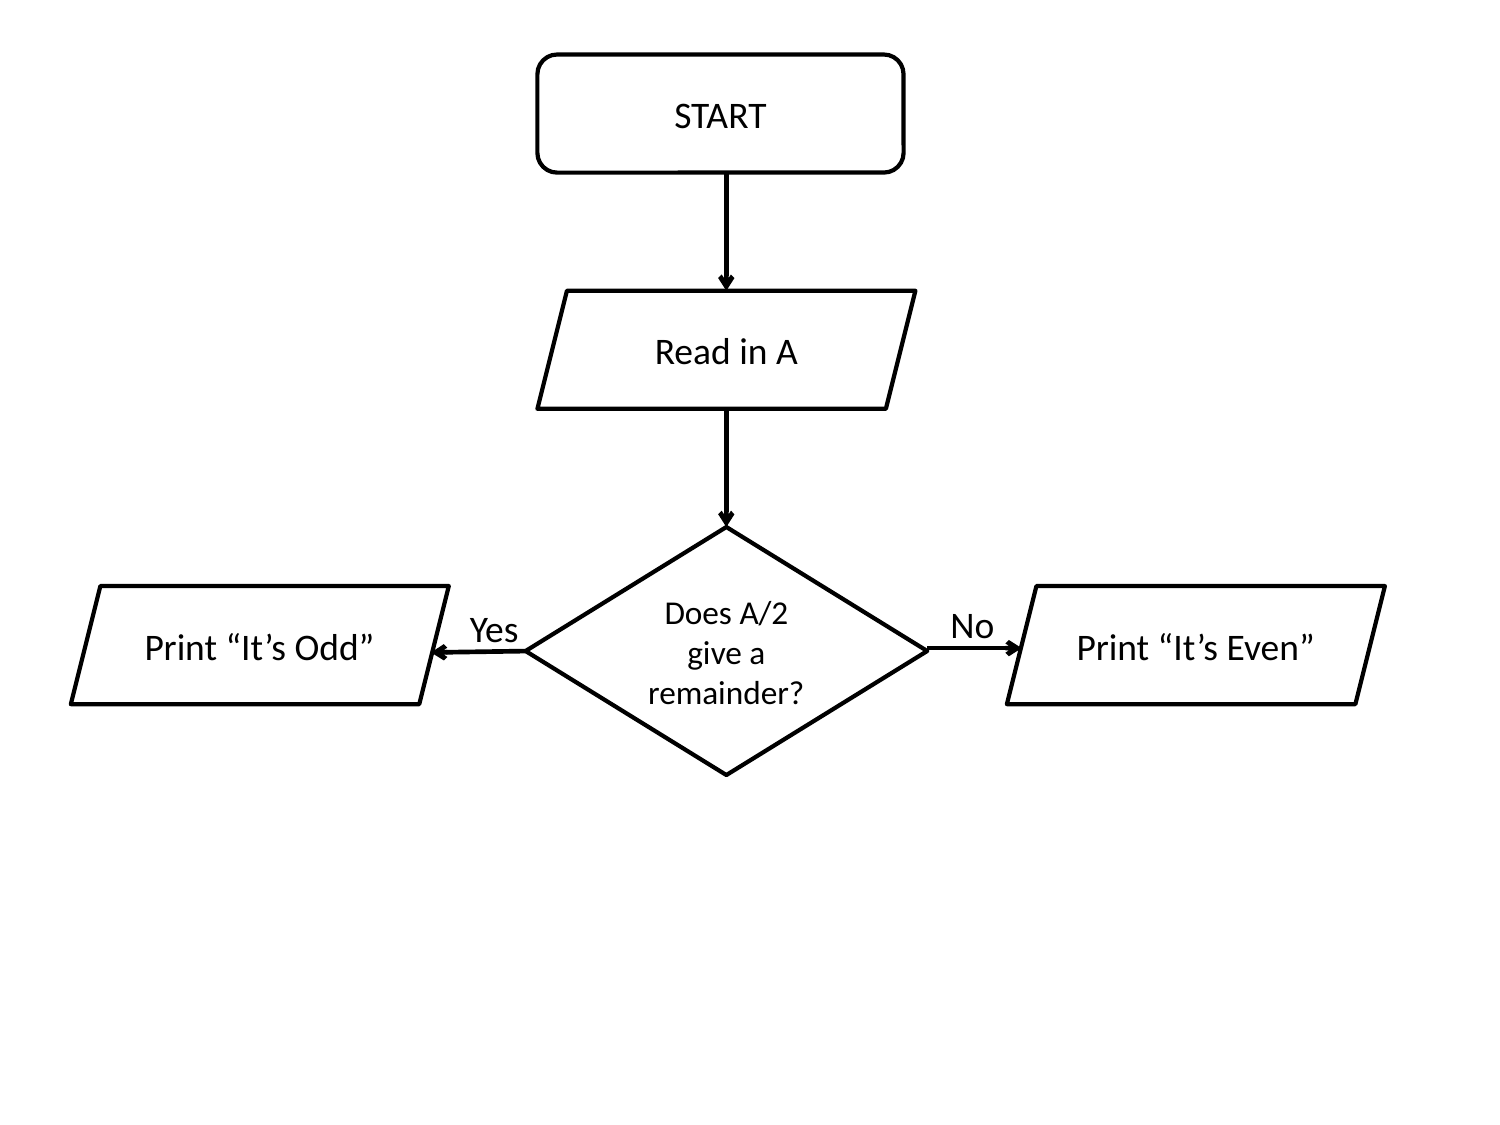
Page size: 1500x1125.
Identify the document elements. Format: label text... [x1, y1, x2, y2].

text_box Yes [455, 597, 534, 658]
text_box Does A/2 give a remainder? [532, 526, 927, 777]
text_box No [935, 593, 1010, 646]
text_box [455, 653, 525, 658]
text_box START [535, 52, 906, 175]
text_box Print “It’s Even” [1004, 583, 1387, 707]
text_box Print “It’s Odd” [68, 583, 451, 707]
text_box Read in A [535, 288, 918, 411]
